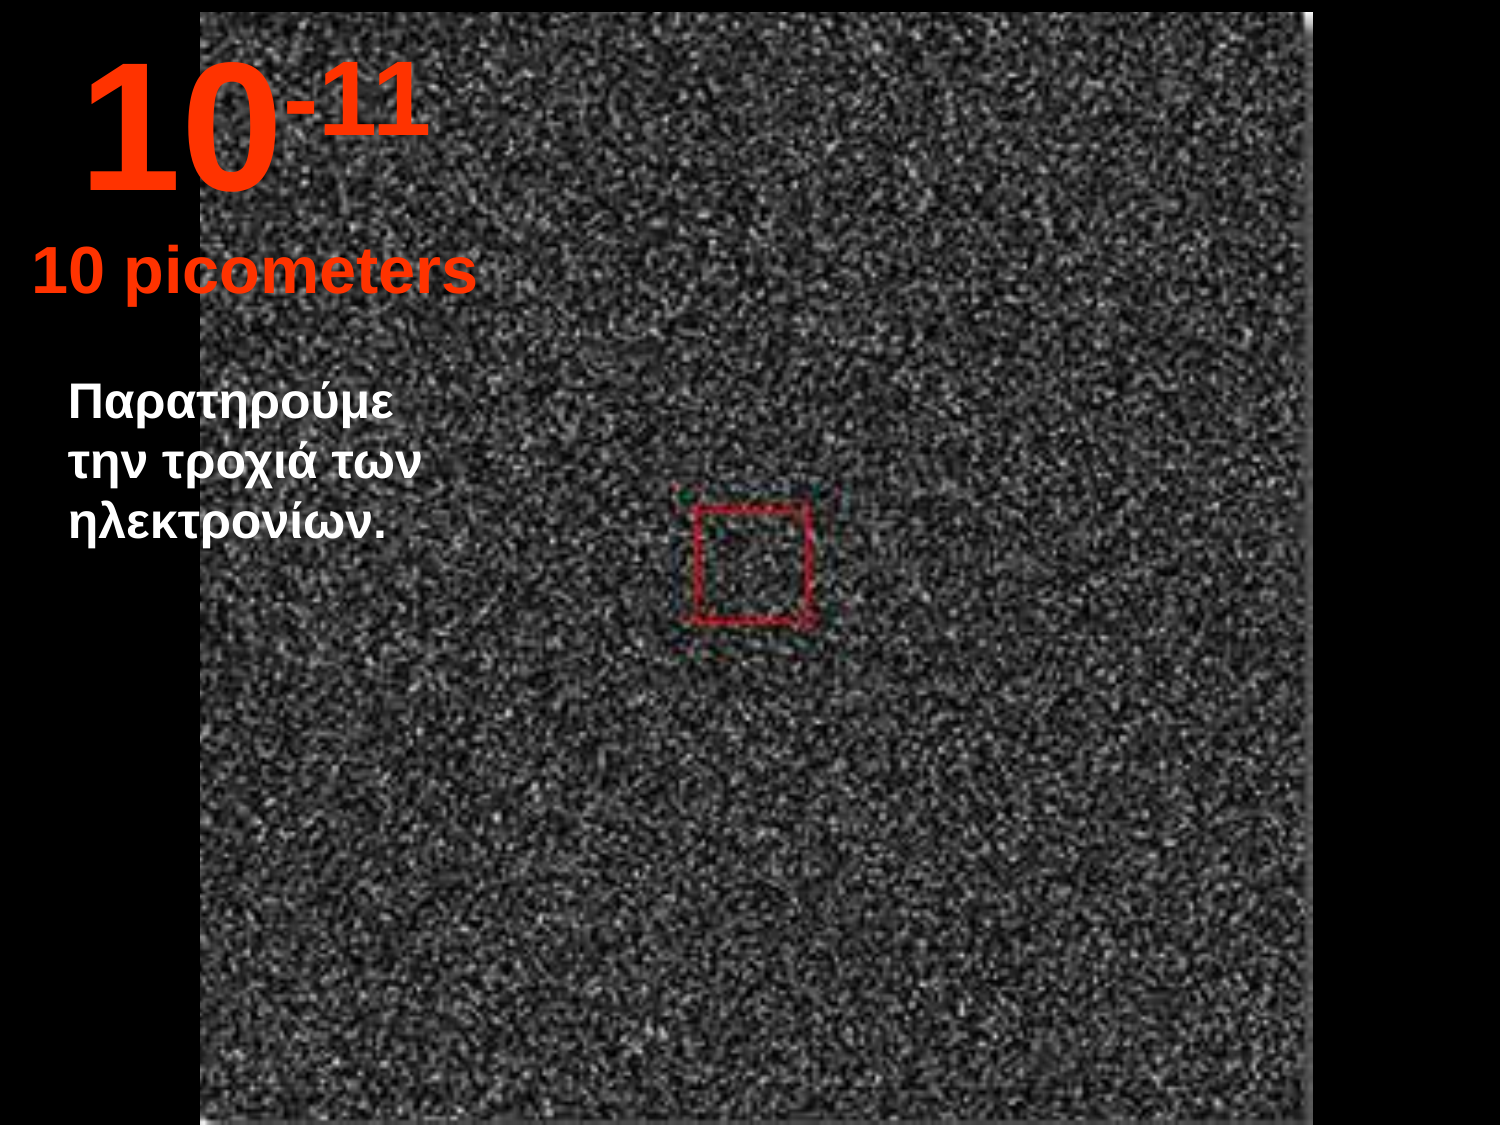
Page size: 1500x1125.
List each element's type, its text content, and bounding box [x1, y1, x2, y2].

text_box 10-11 10 picometers [16, 0, 495, 315]
picture [199, 12, 1313, 1125]
text_box Παρατηρούμε την τροχιά των ηλεκτρονίων. [53, 361, 194, 557]
